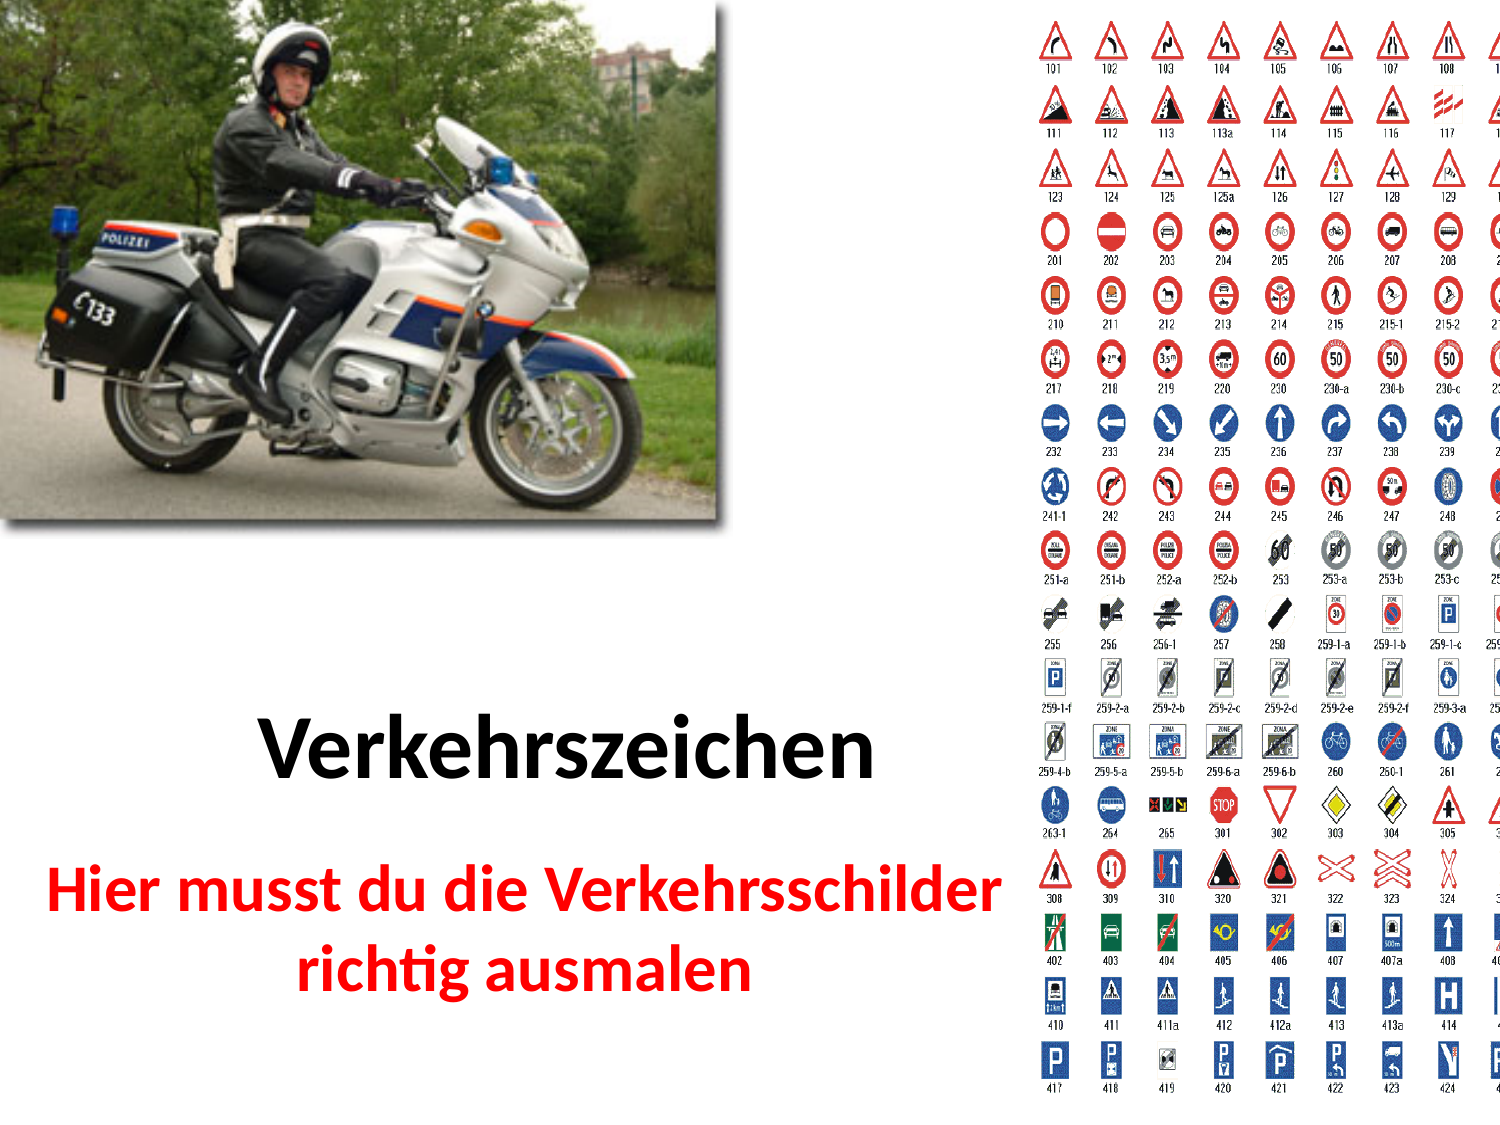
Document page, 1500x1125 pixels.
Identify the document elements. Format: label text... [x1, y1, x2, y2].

title Verkehrszeichen [0, 621, 1014, 837]
picture [1019, 0, 1500, 1102]
subtitle Hier musst du die Verkehrsschilder richtig ausmalen [0, 837, 1050, 1125]
picture [0, 0, 733, 540]
